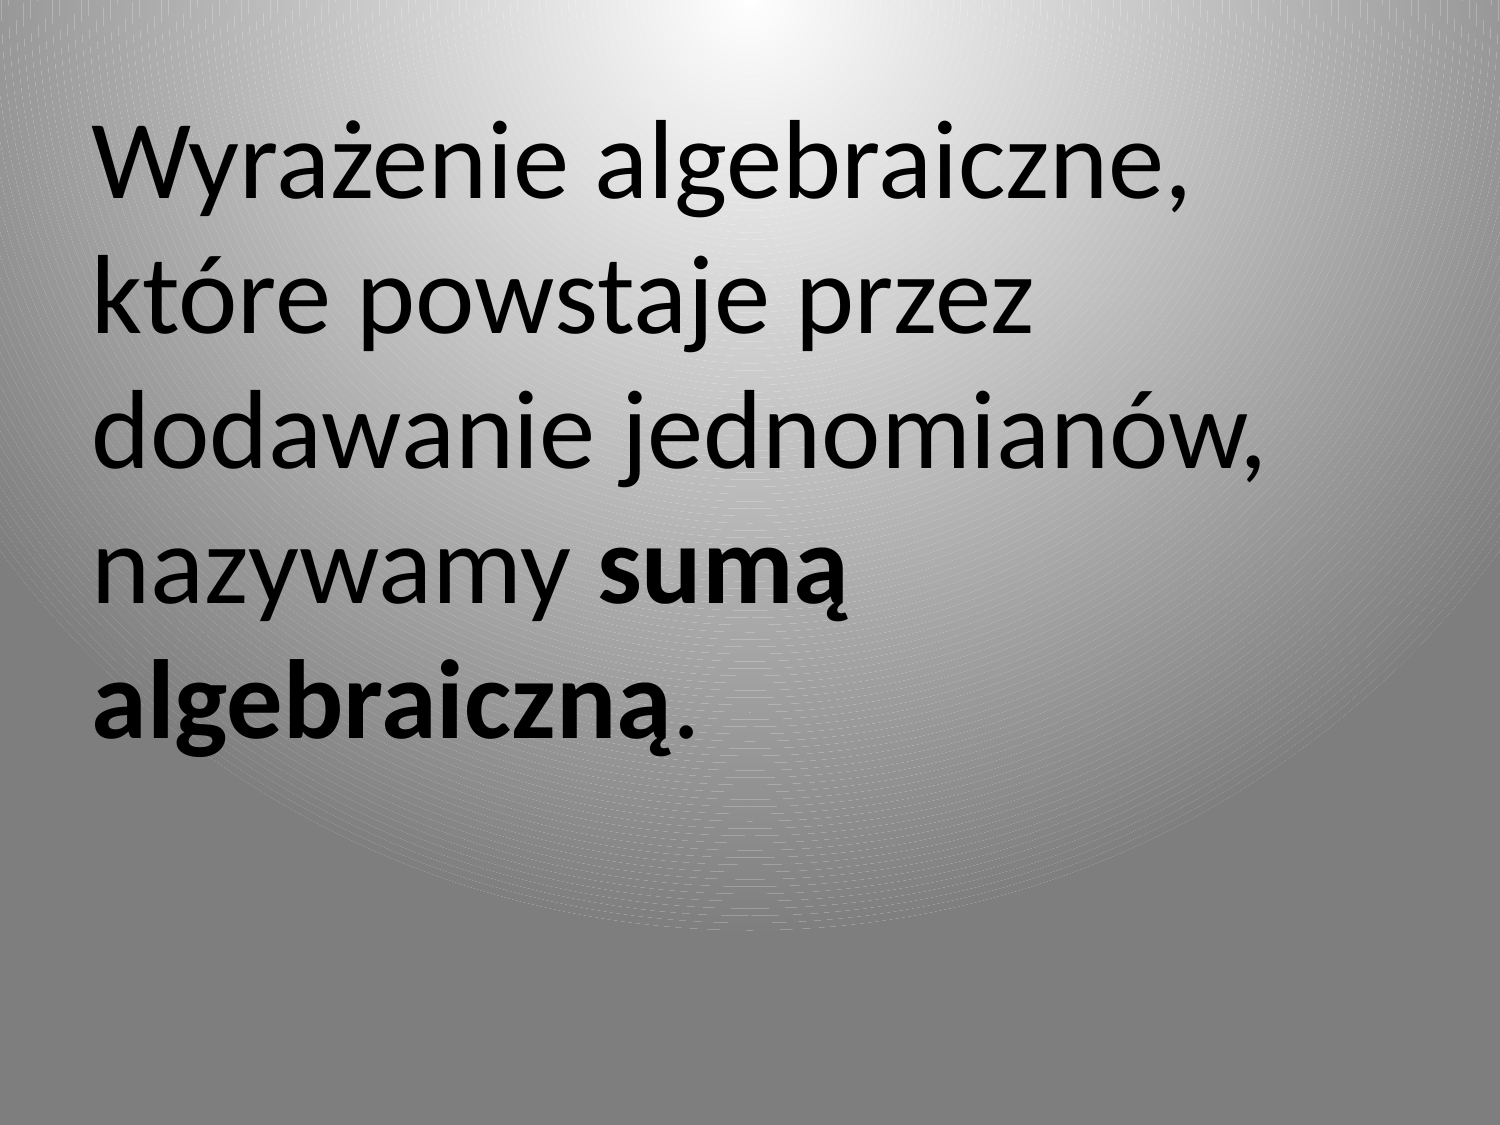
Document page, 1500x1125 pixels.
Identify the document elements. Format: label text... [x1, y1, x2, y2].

list Wyrażenie algebraiczne, które powstaje przez dodawanie jednomianów, nazywamy sumą algebraiczną. [76, 78, 1447, 1059]
